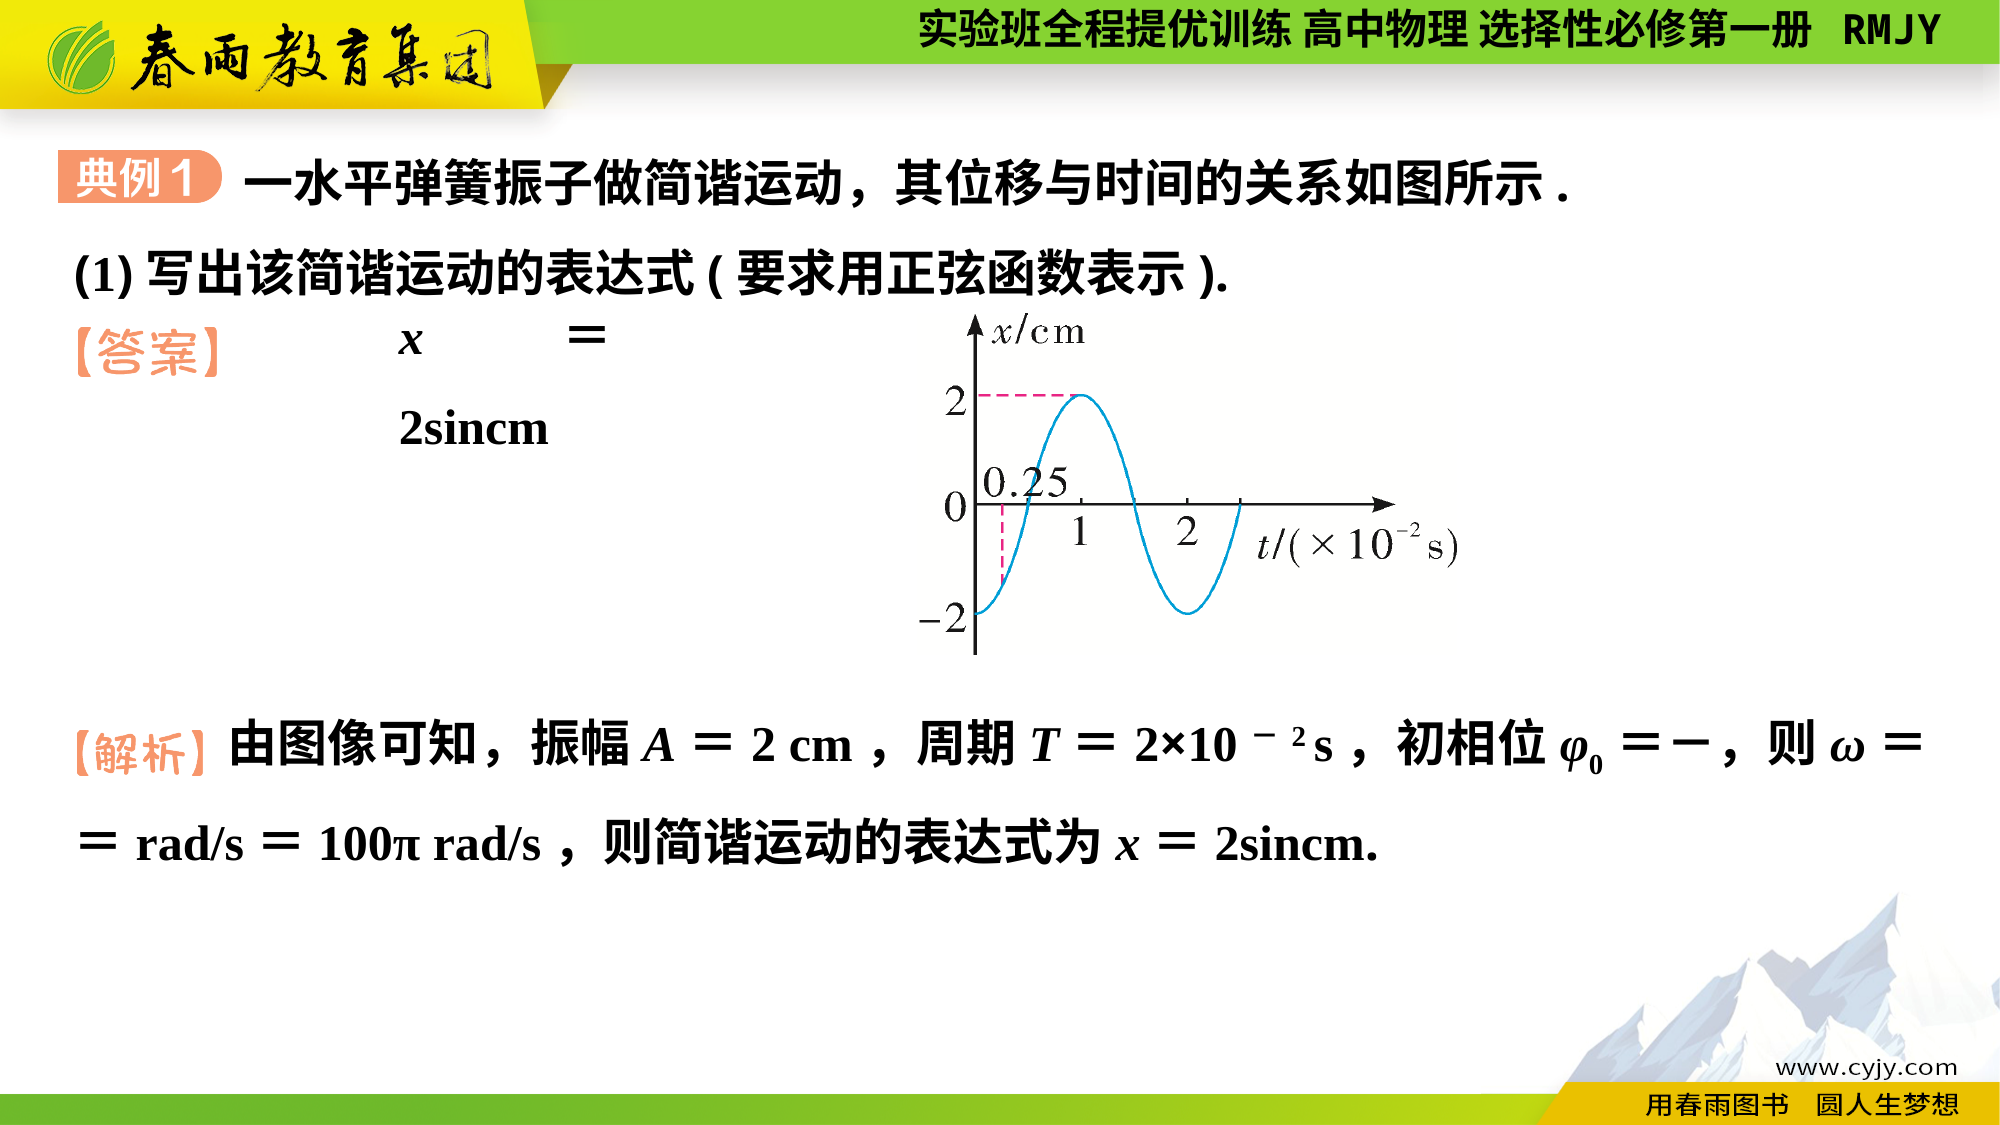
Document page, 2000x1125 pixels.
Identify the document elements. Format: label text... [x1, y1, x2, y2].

picture [0, 0, 2000, 1125]
list 一水平弹簧振子做简谐运动，其位移与时间的关系如图所示. (1)写出该简谐运动的表达式(要求用正弦函数表示). [59, 113, 1944, 299]
